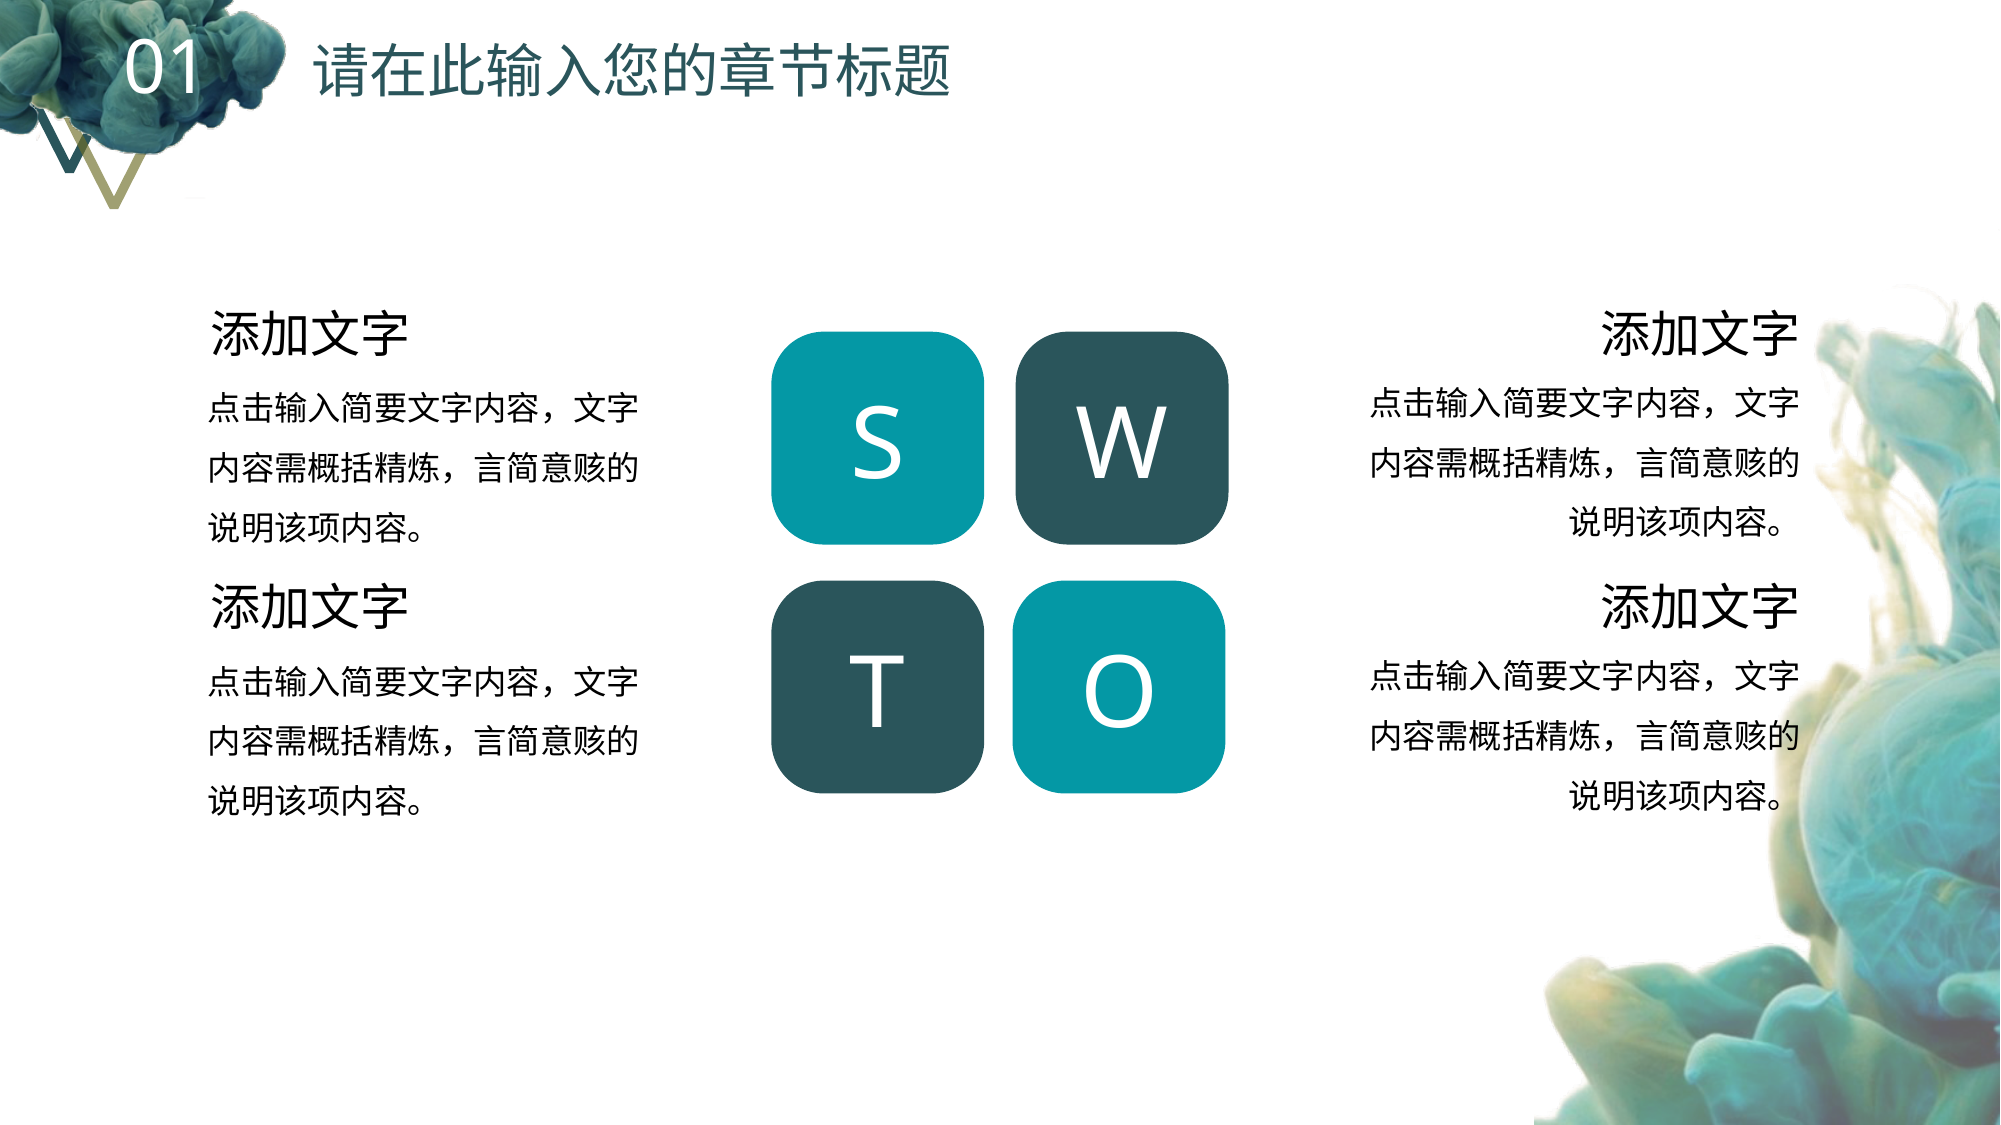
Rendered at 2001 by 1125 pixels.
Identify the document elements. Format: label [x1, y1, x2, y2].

text_box [193, 294, 1817, 831]
picture [1534, 229, 2000, 1125]
text_box [0, 0, 1094, 207]
